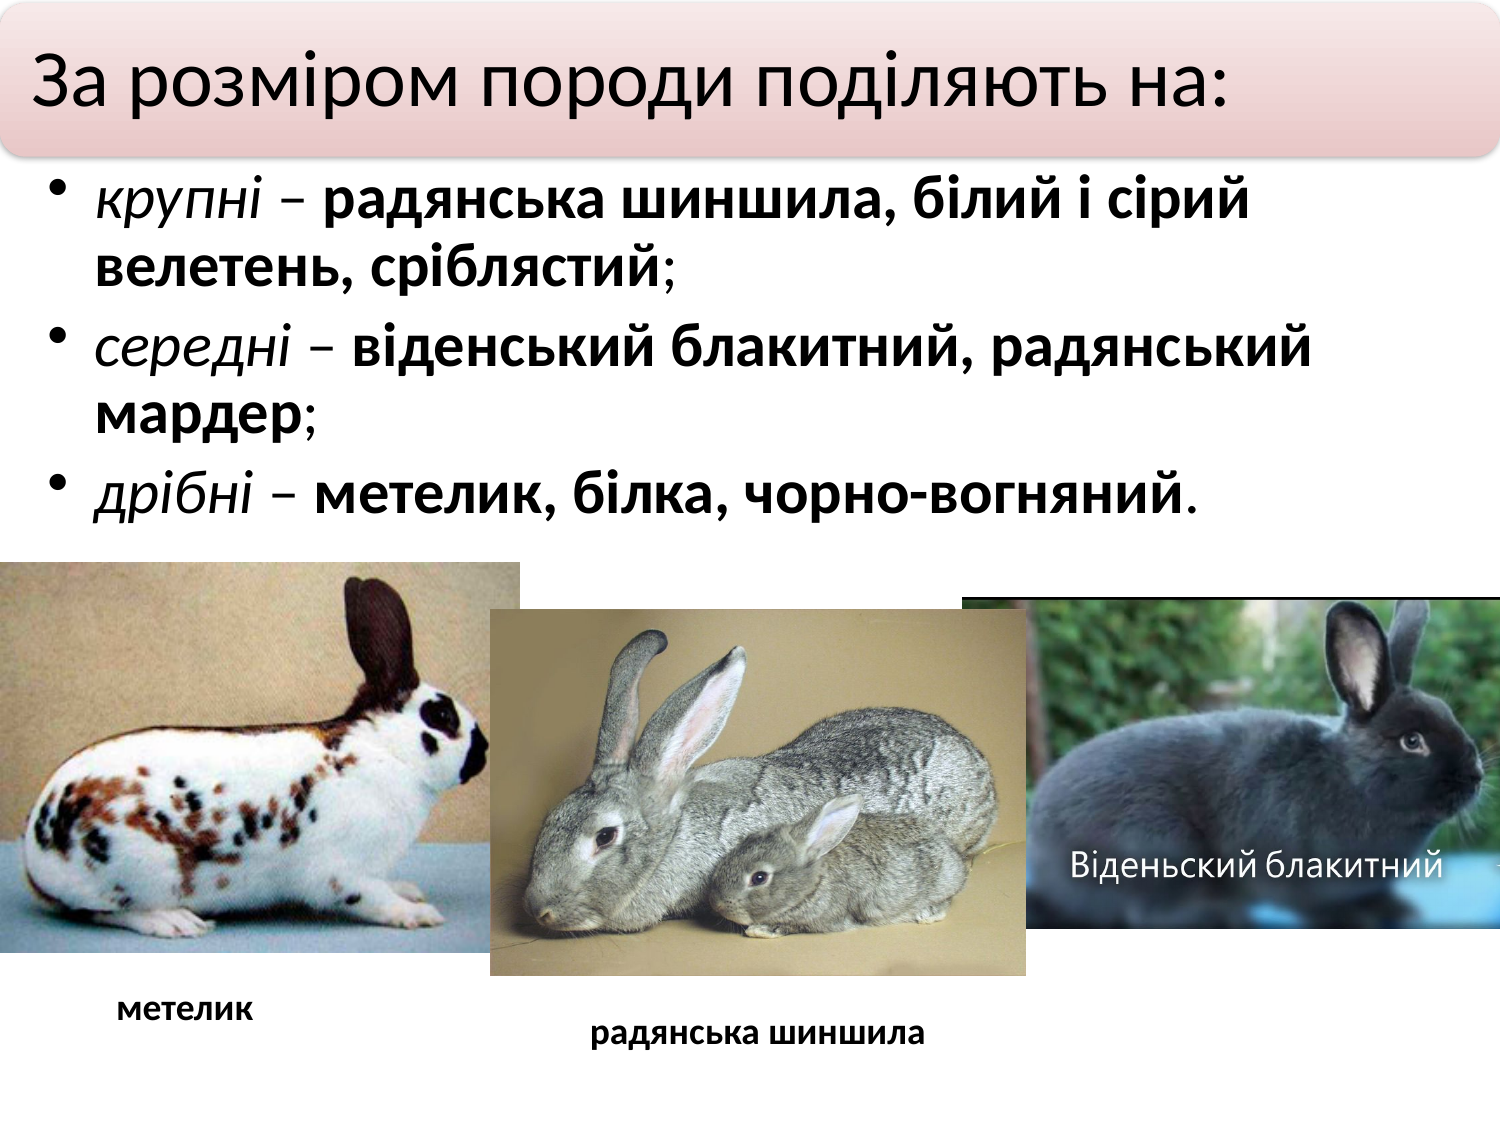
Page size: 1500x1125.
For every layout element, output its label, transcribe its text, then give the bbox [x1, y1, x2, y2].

text_box радянська шиншила [575, 999, 941, 1060]
picture [0, 562, 1500, 977]
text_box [0, 0, 1500, 551]
text_box метелик [101, 975, 268, 1036]
